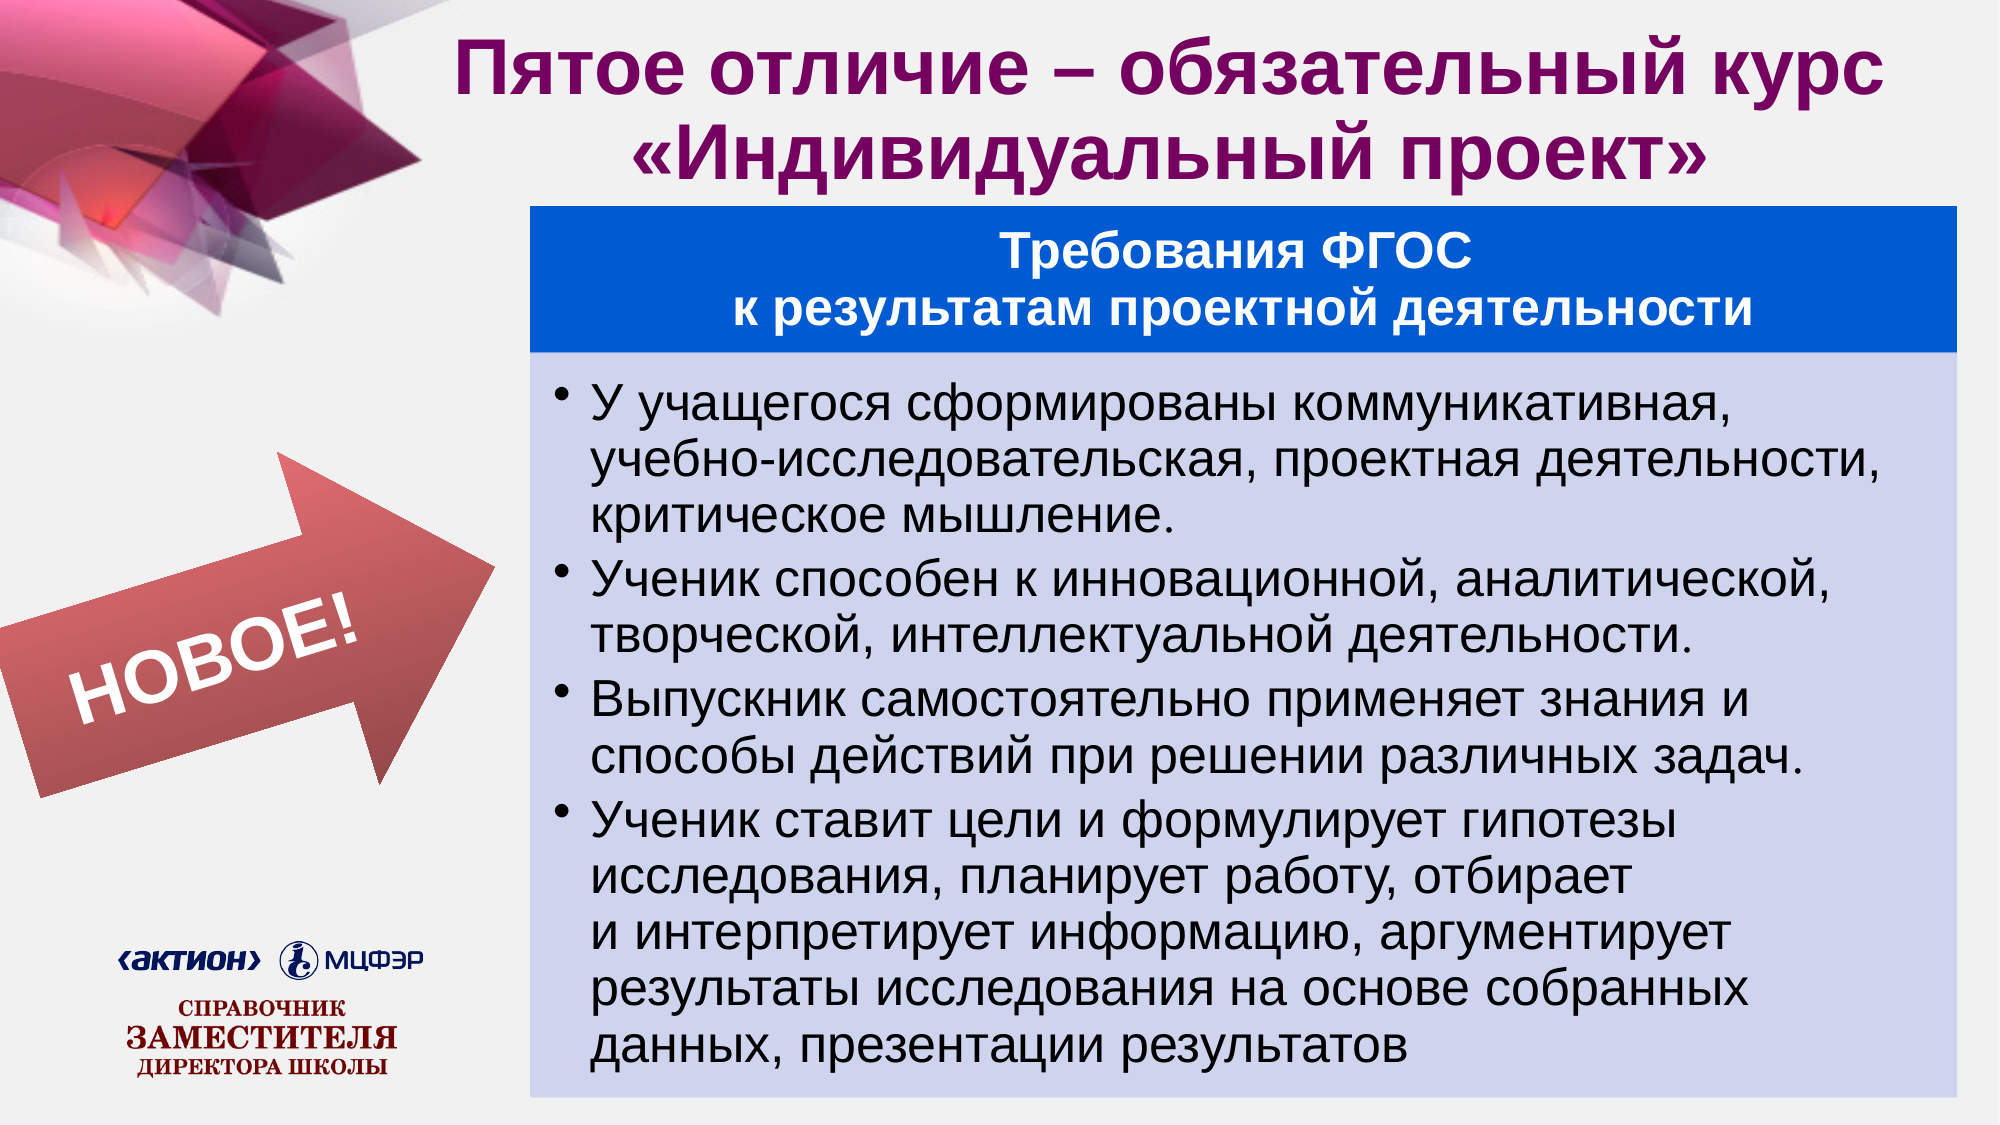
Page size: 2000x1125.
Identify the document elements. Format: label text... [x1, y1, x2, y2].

picture [0, 0, 2000, 1125]
title Пятое отличие – обязательный курс «Индивидуальный проект» [340, 7, 2000, 216]
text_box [531, 200, 1957, 1104]
text_box НОВОЕ! [0, 452, 495, 798]
